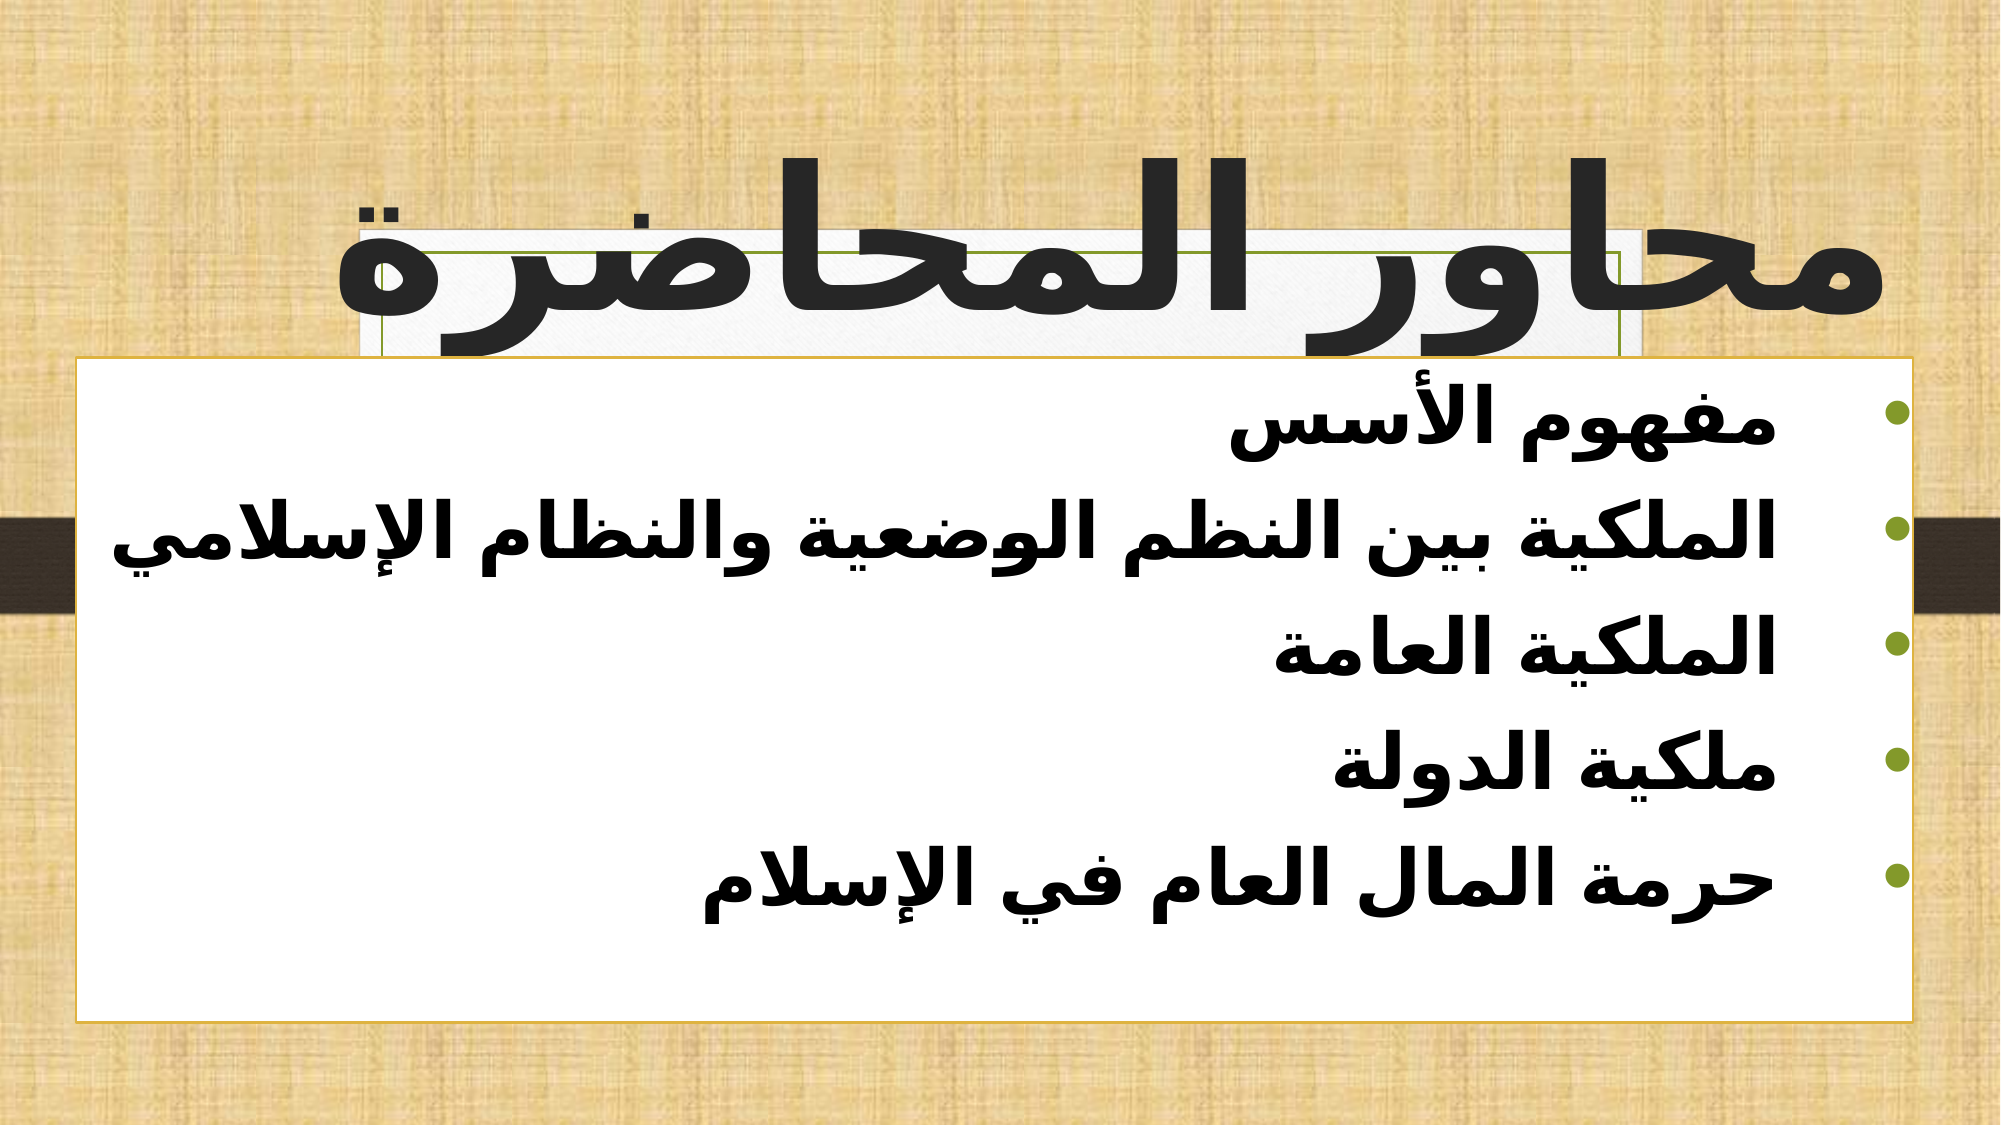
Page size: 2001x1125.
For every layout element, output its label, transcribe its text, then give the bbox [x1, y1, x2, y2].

title محاور المحاضرة [221, 80, 1913, 356]
picture [0, 0, 2001, 1125]
subtitle مفهوم الأسس الملكية بين النظم الوضعية والنظام الإسلامي الملكية العامة ملكية الدولة حرمة المال العام في الإسلام [75, 356, 1914, 1024]
